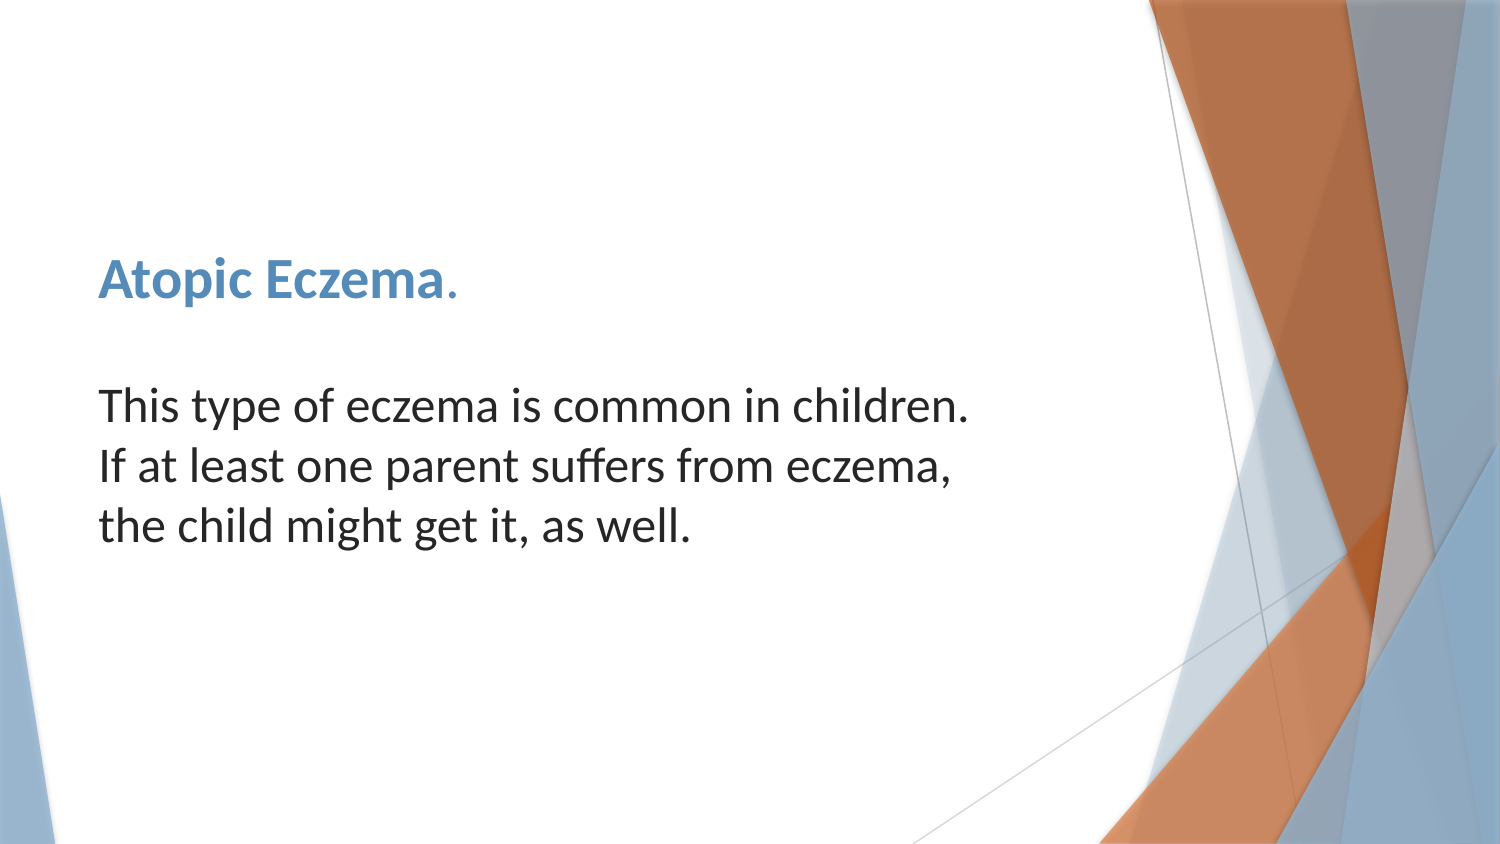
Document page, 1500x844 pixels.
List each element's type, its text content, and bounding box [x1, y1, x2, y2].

list This type of eczema is common in children. If at least one parent suffers from eczema, the child might get it, as well. [83, 364, 1010, 623]
title Atopic Eczema. [83, 232, 1141, 332]
